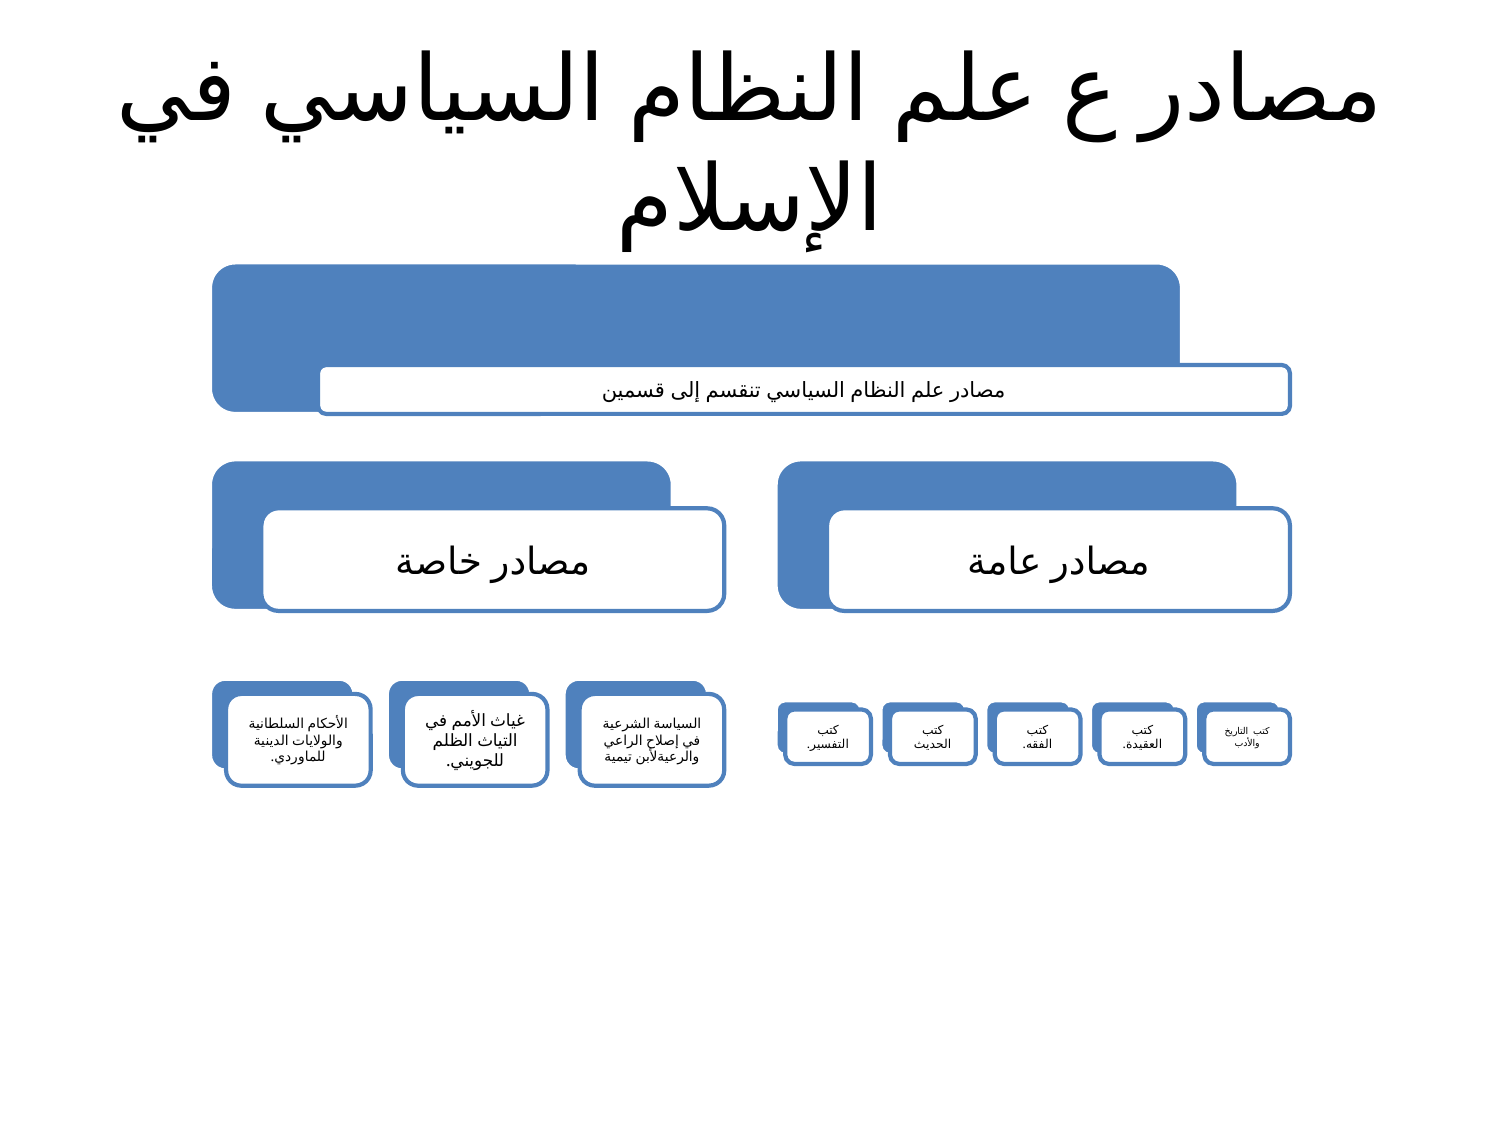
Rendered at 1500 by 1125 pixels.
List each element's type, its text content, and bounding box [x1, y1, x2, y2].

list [74, 262, 1426, 1006]
title مصادر ع علم النظام السياسي في الإسلام [75, 45, 1425, 233]
